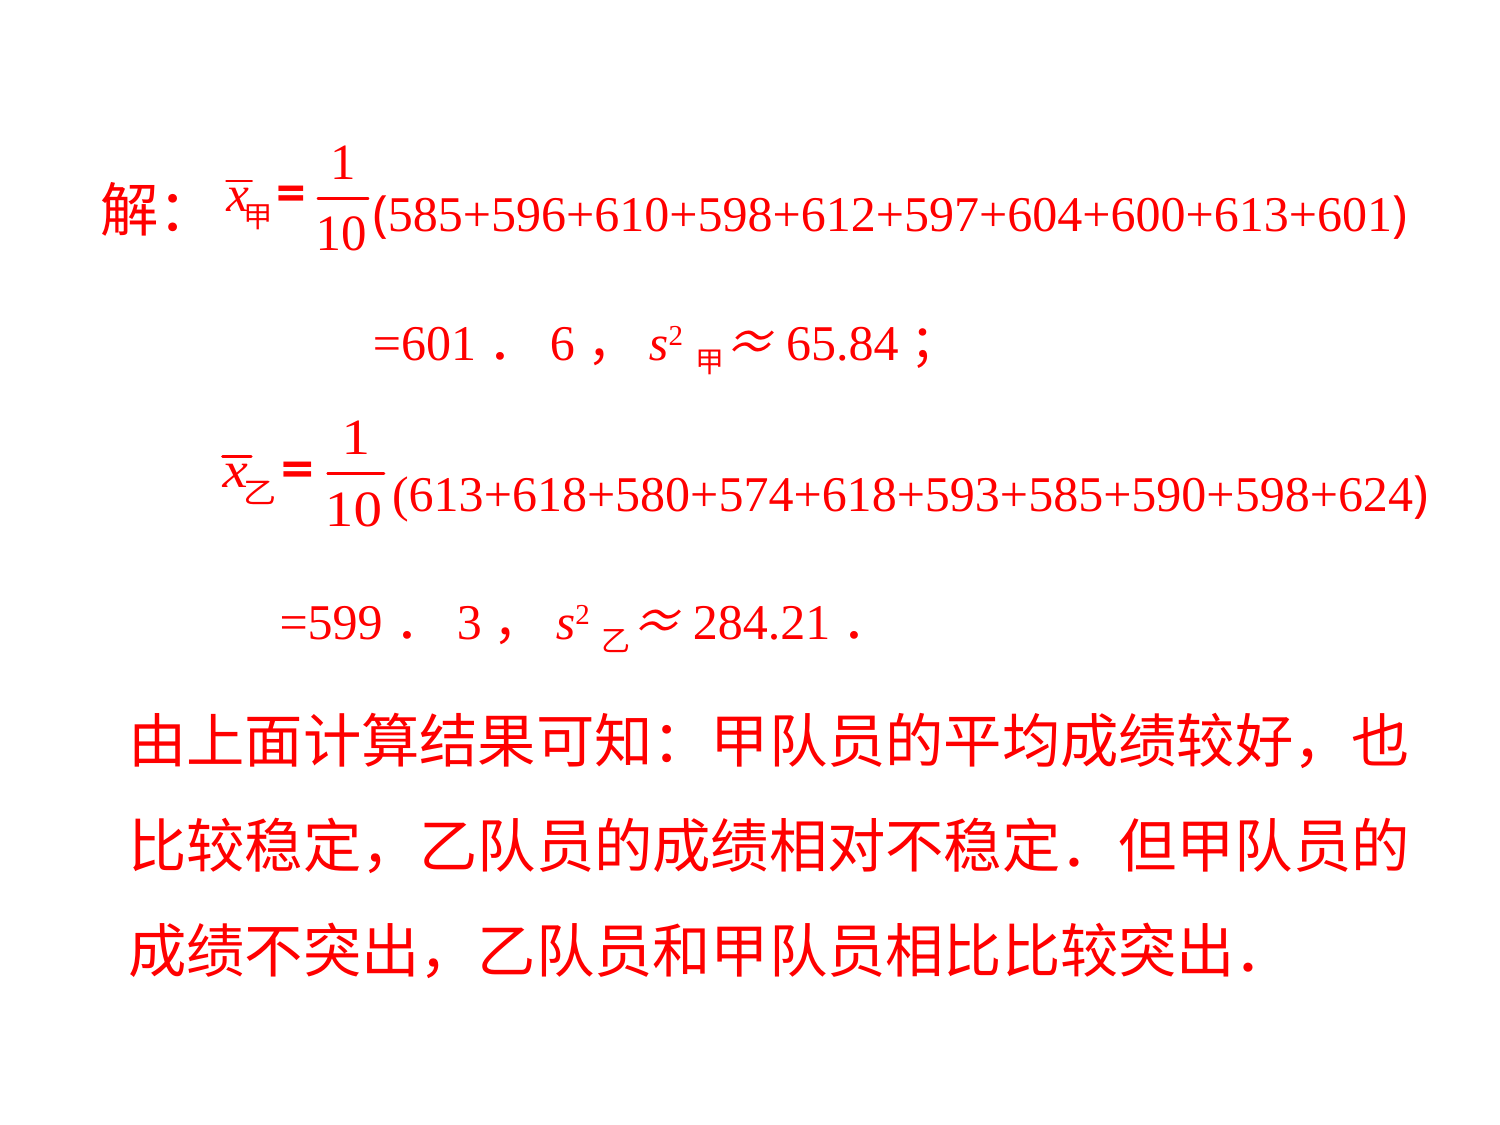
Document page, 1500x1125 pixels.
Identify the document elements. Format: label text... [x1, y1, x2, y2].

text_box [216, 393, 1454, 652]
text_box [220, 114, 1500, 372]
text_box 解： [85, 131, 231, 566]
text_box 由上面计算结果可知：甲队员的平均成绩较好，也比较稳定，乙队员的成绩相对不稳定．但甲队员的成绩不突出，乙队员和甲队员相比比较突出． [113, 662, 1435, 992]
